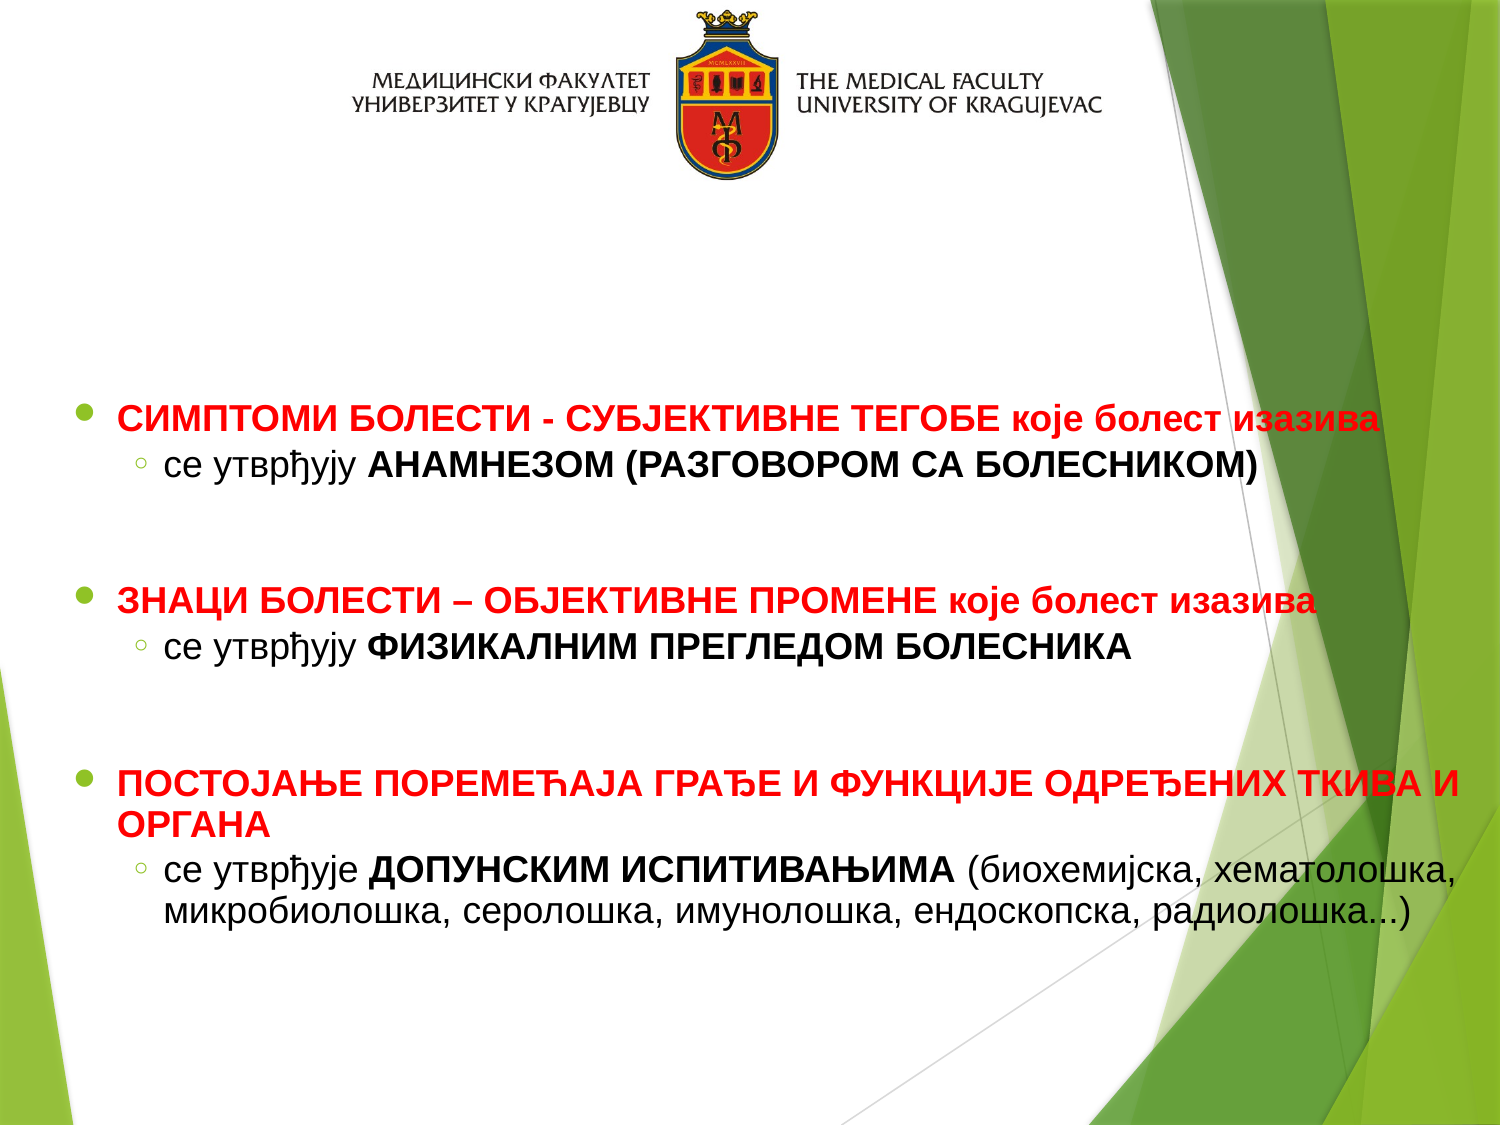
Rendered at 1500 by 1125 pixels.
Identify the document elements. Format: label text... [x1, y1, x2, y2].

picture [328, 0, 1125, 191]
text_box СИМПТОМИ БОЛЕСТИ - СУБЈЕКТИВНЕ ТЕГОБЕ које болест изазива се утврђују АНАМНЕЗОМ (РАЗГОВОРОМ СА БОЛЕСНИКОМ) ЗНАЦИ БОЛЕСТИ – ОБЈЕКТИВНЕ ПРОМЕНЕ које болест изазива се утврђују ФИЗИКАЛНИМ ПРЕГЛЕДОМ БОЛЕСНИКА ПОСТОЈАЊЕ ПОРЕМЕЋАЈА ГРАЂЕ И ФУНКЦИЈЕ ОДРЕЂЕНИХ ТКИВА И ОРГАНА се утврђује ДОПУНСКИМ ИСПИТИВАЊИМА (биохемијска, хематолошка, микробиолошка, серолошка, имунолошка, ендоскопска, радиолошка...) [58, 208, 1500, 856]
